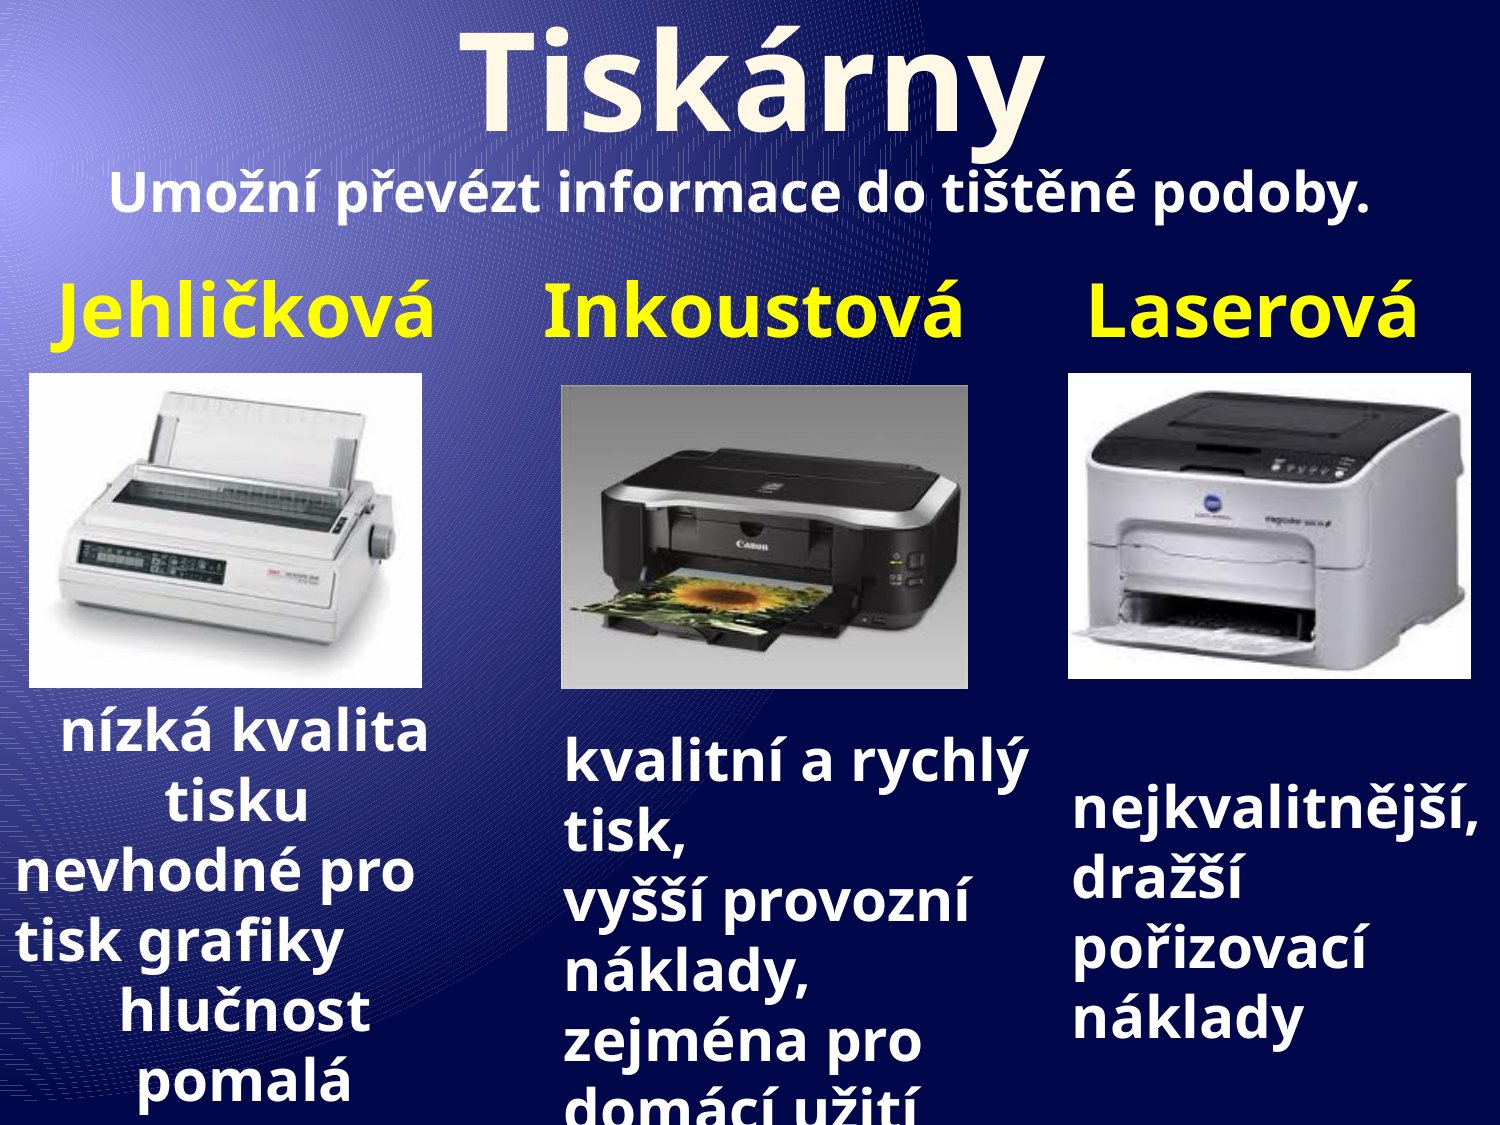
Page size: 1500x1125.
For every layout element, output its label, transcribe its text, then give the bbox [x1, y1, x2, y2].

text_box Inkoustová [528, 255, 1002, 361]
text_box Jehličková [41, 255, 473, 361]
title Tiskárny [76, 30, 1427, 161]
picture [560, 385, 968, 689]
text_box nejkvalitnější, dražší pořizovací náklady [1057, 763, 1500, 1058]
picture [29, 373, 422, 688]
picture [1068, 373, 1471, 679]
text_box nízká kvalita tisku nevhodné pro tisk grafiky hlučnost pomalá nízká cena tisku [0, 685, 491, 1125]
list Umožní převézt informace do tištěné podoby. [64, 149, 1415, 279]
text_box kvalitní a rychlý tisk, vyšší provozní náklady, zejména pro domácí užití [549, 715, 1058, 1125]
text_box Laserová [1071, 255, 1455, 361]
